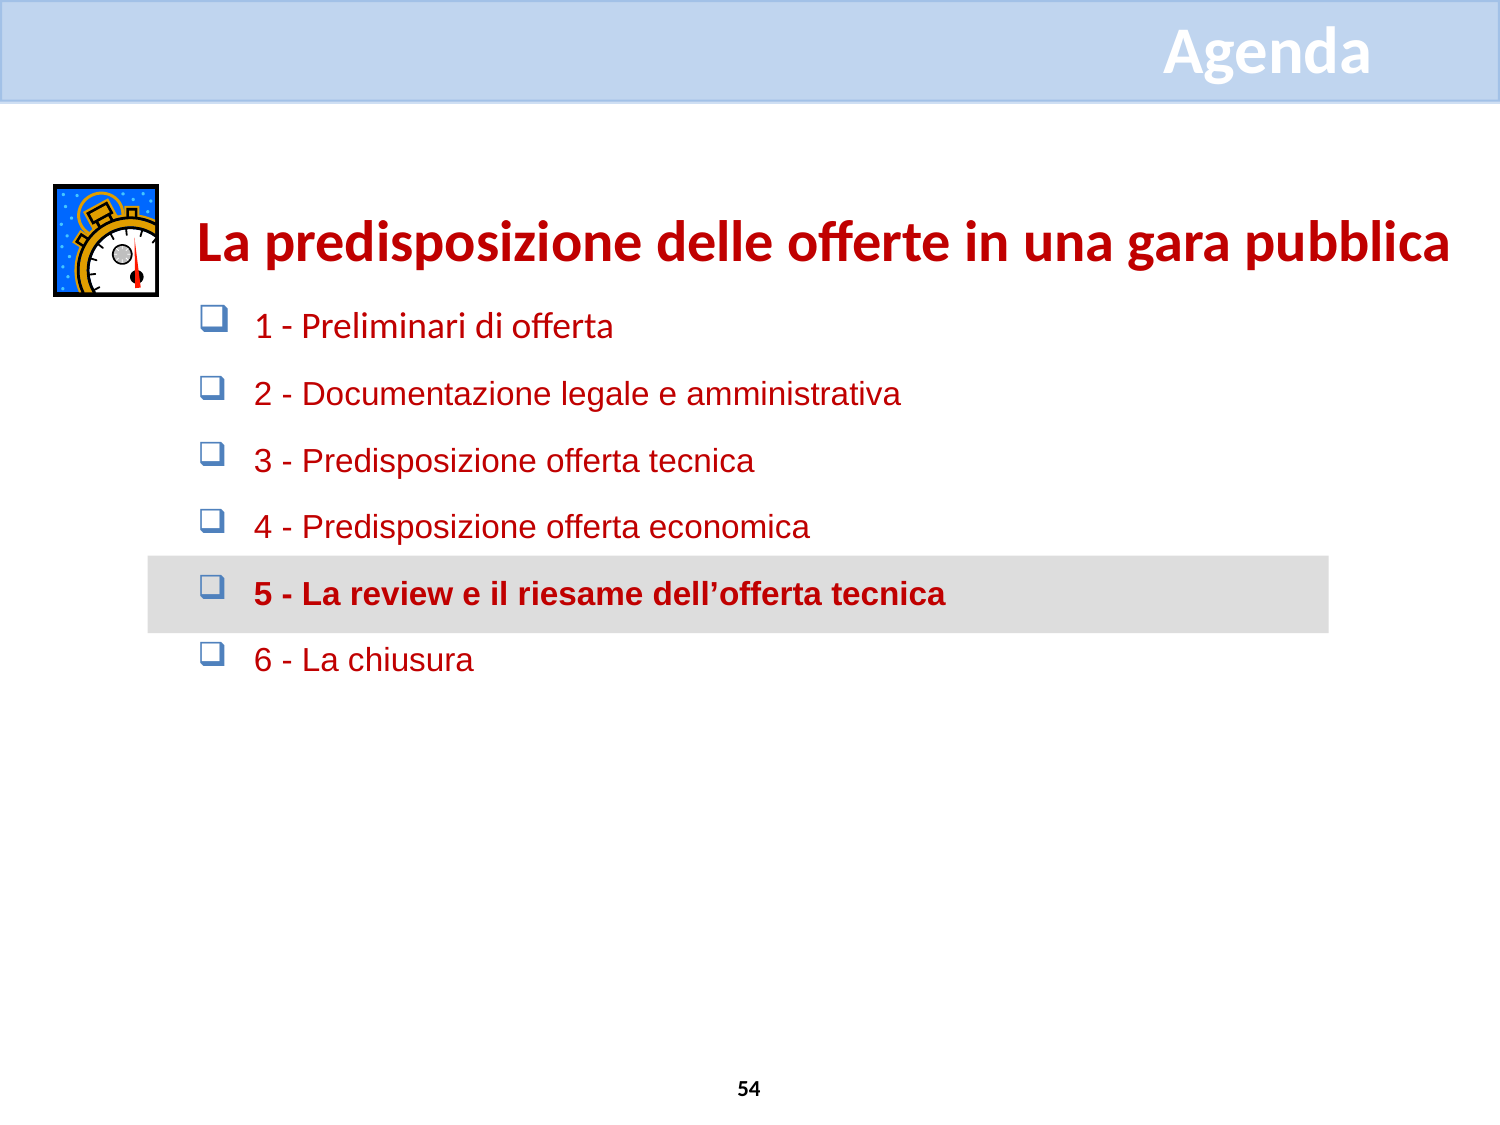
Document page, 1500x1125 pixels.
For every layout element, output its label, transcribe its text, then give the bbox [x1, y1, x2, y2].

text_box Agenda [714, 0, 1388, 95]
text_box La predisposizione delle offerte in una gara pubblica 1 - Preliminari di offerta 2 - Documentazione legale e amministrativa 3 - Predisposizione offerta tecnica 4 - Predisposizione offerta economica 5 - La review e il riesame dell’offerta tecnica 6 - La chiusura [182, 160, 1472, 882]
text_box 54 [573, 1057, 924, 1118]
picture [52, 184, 160, 297]
text_box [147, 555, 182, 634]
